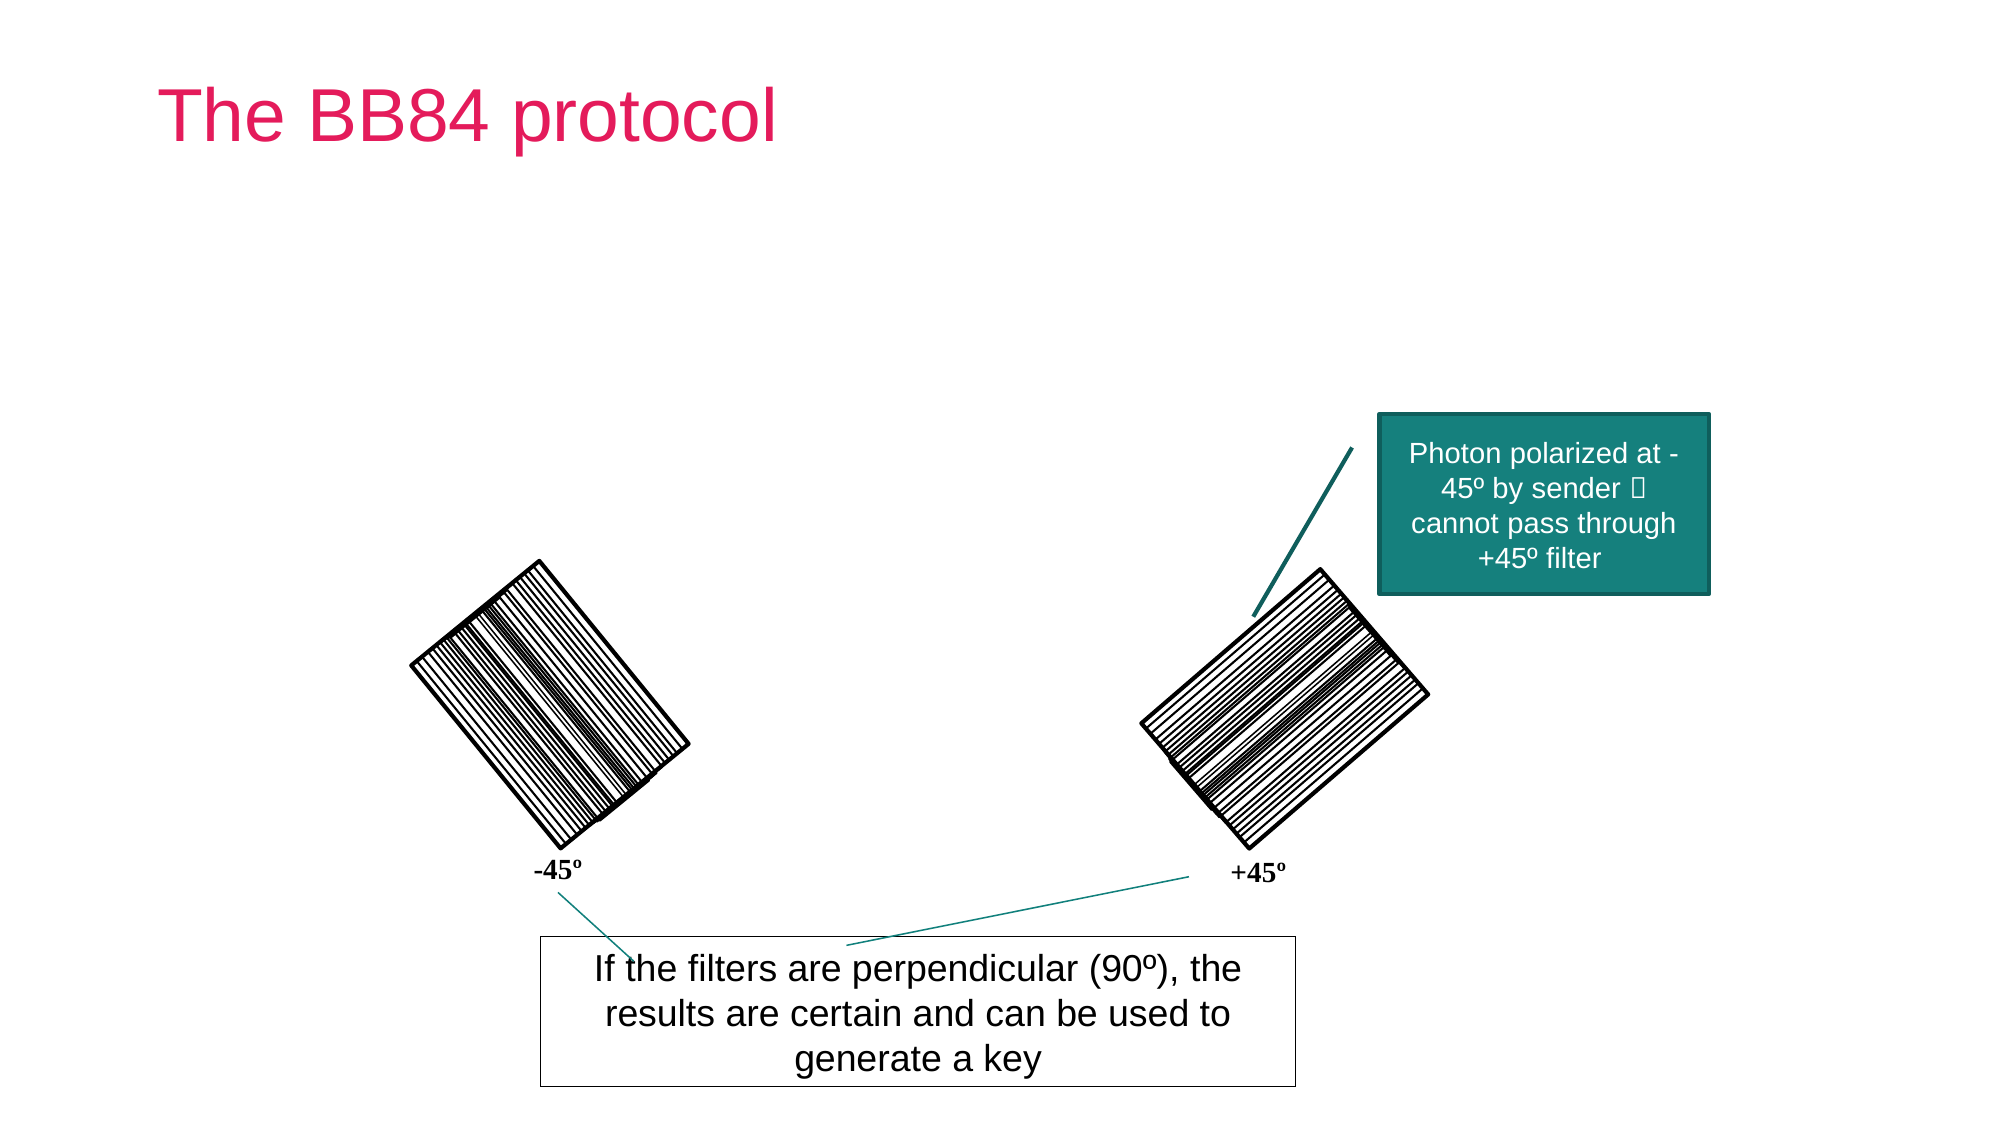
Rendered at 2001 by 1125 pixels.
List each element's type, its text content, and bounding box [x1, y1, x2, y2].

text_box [1200, 589, 1367, 831]
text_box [846, 876, 1190, 946]
title The BB84 protocol [157, 66, 1872, 218]
text_box +45º [1118, 845, 1399, 896]
text_box If the filters are perpendicular (90º), the results are certain and can be used to generate a key [540, 936, 1296, 1087]
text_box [468, 585, 634, 826]
text_box -45º [417, 842, 699, 893]
text_box Photon polarized at -45º by sender  cannot pass through +45º filter [1377, 412, 1711, 596]
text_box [557, 892, 635, 962]
text_box Photon polarized at -45º by sender  cannot pass through +45º filter [1267, 446, 1354, 588]
